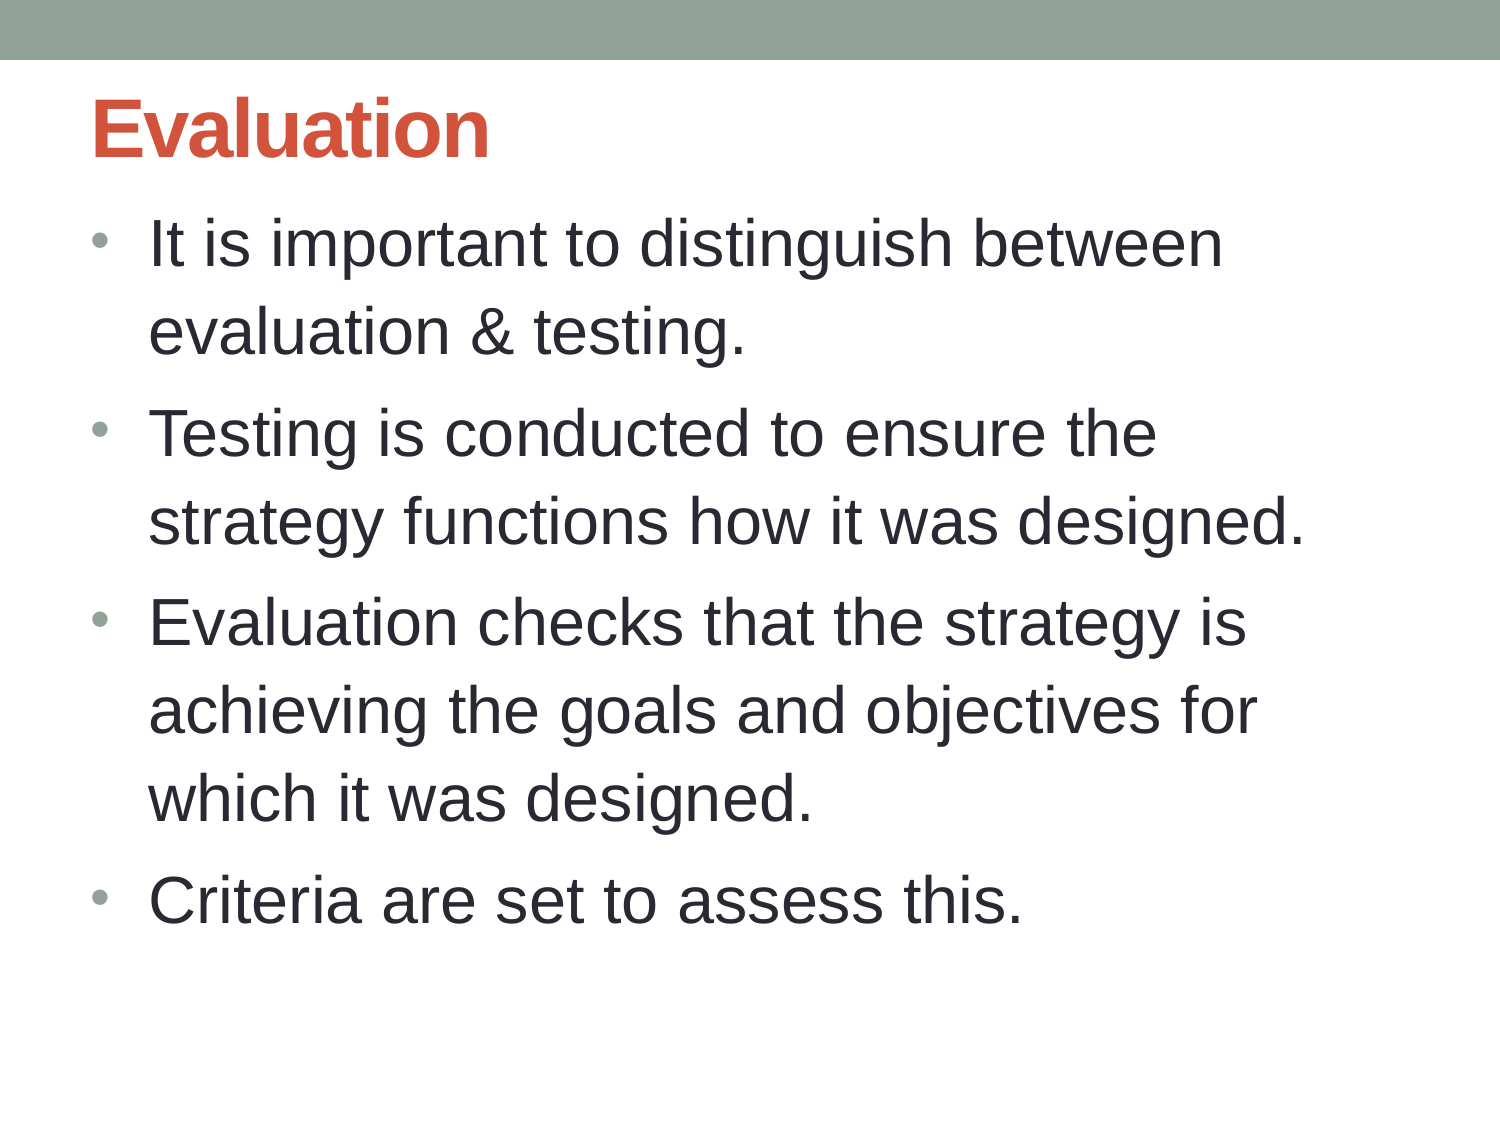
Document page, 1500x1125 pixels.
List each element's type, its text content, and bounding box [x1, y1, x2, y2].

list It is important to distinguish between evaluation & testing. Testing is conducted to ensure the strategy functions how it was designed. Evaluation checks that the strategy is achieving the goals and objectives for which it was designed. Criteria are set to assess this. [75, 184, 1425, 1059]
title Evaluation [75, 42, 1425, 184]
